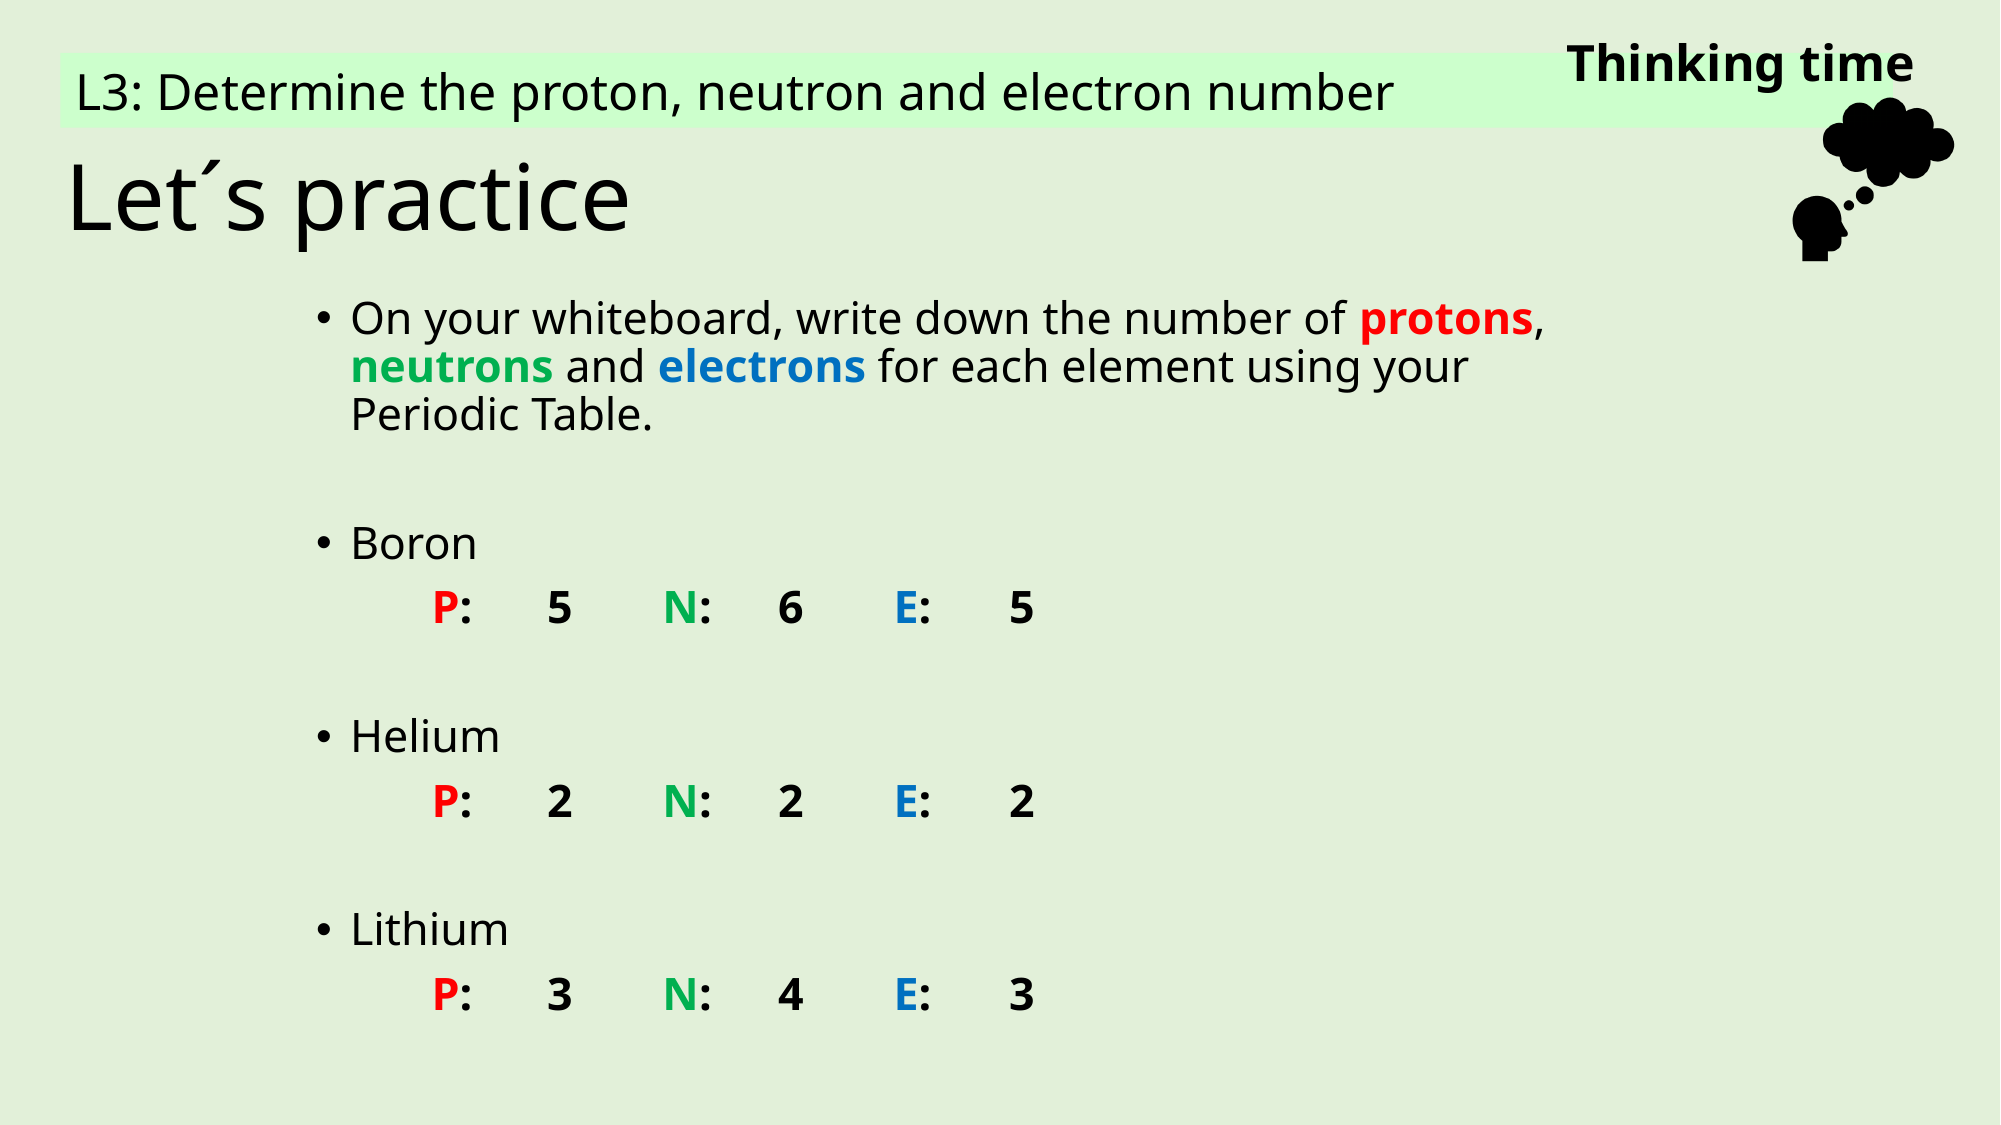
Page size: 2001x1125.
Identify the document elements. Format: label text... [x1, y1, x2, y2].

picture [1785, 90, 1963, 268]
text_box Thinking time [1551, 23, 2000, 99]
title Let´s practice [50, 91, 1776, 310]
text_box L3: Determine the proton, neutron and electron number [60, 52, 1785, 128]
list On your whiteboard, write down the number of protons, neutrons and electrons for each element using your Periodic Table. Boron P: 5 N: 6 E: 5 Helium P: 2 N: 2 E: 2 Lithium P: 3 N: 4 E: 3 [301, 287, 1652, 1031]
